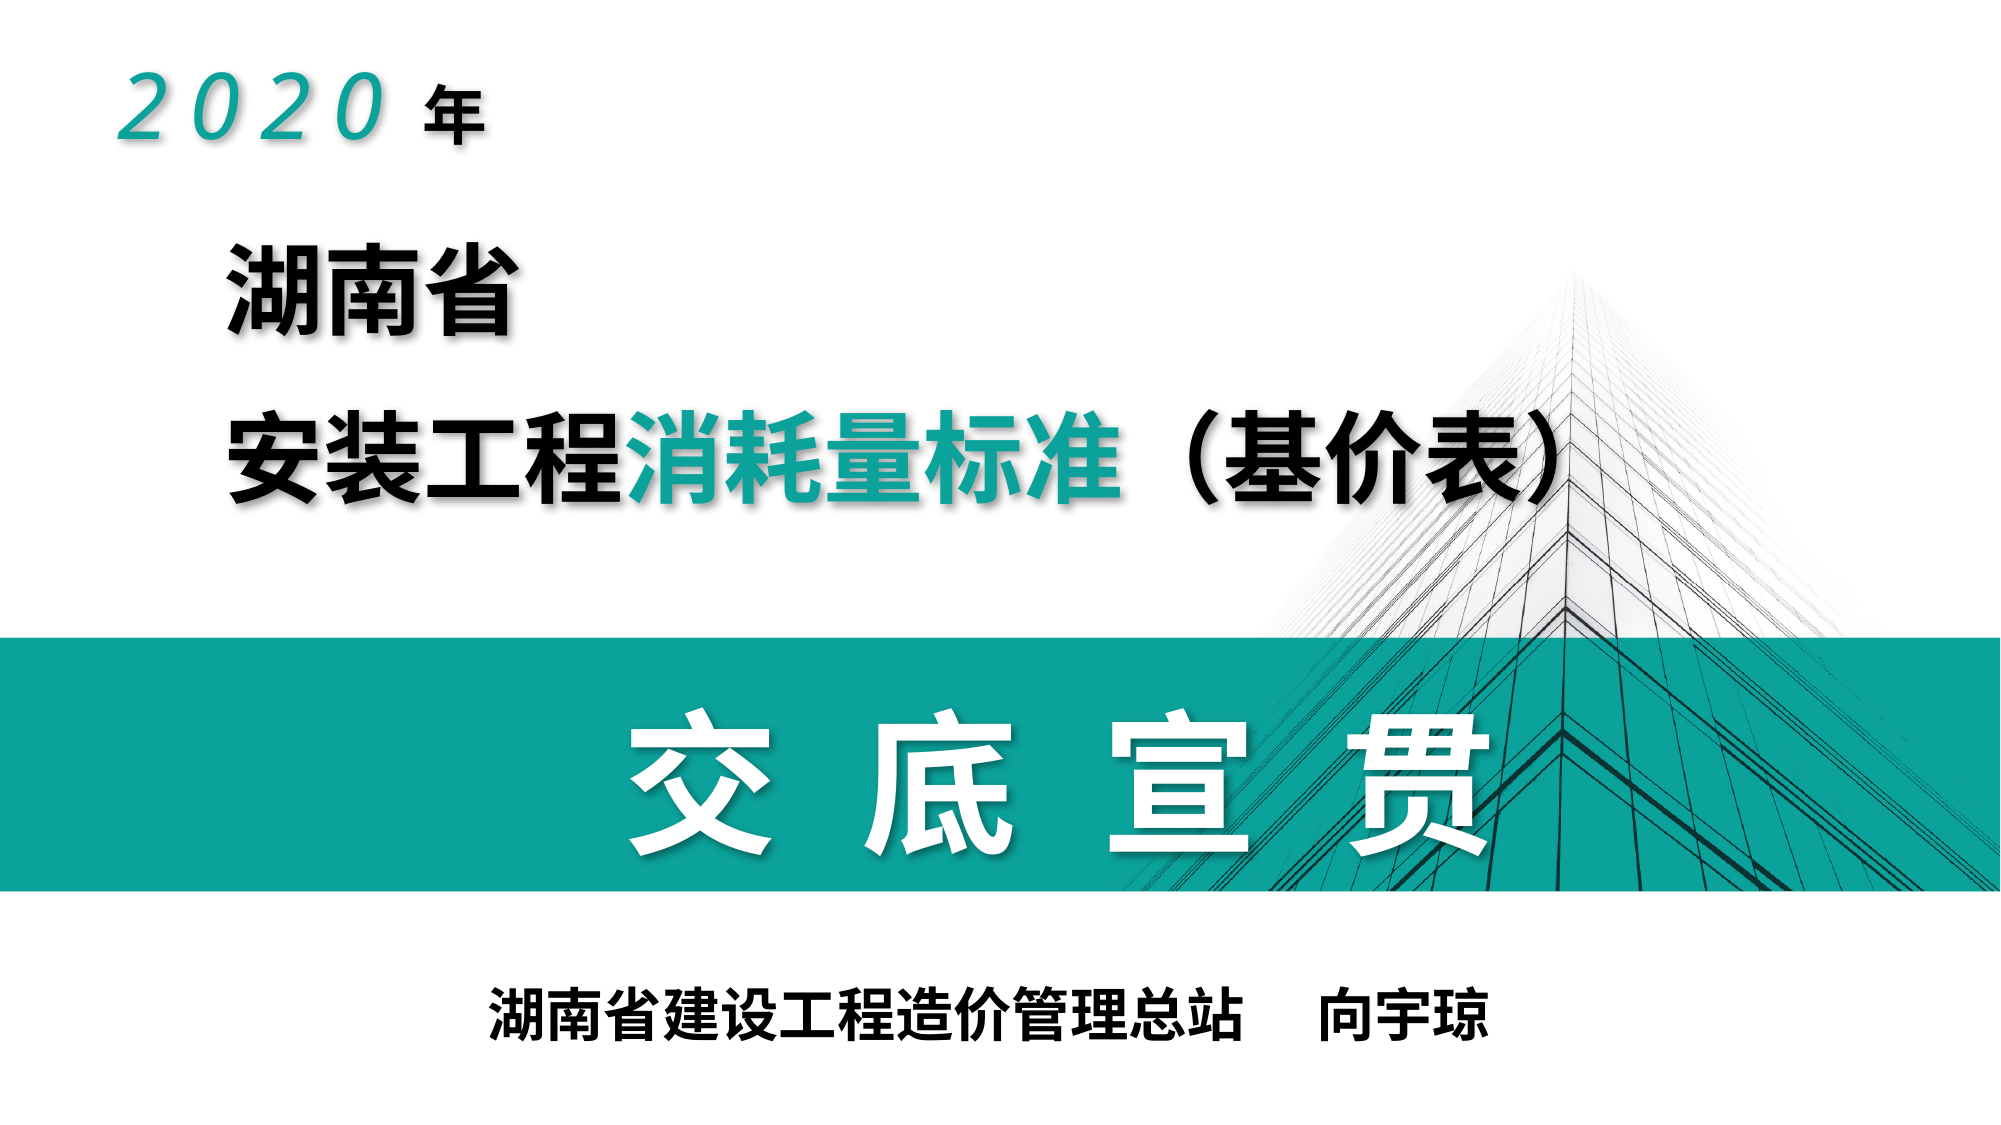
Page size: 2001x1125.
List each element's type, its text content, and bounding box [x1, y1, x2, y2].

text_box 安装工程消耗量标准（基价表） [208, 387, 1660, 523]
text_box 湖南省建设工程造价管理总站 向宇琼 [445, 970, 1533, 1056]
text_box 湖南省 [208, 220, 595, 355]
picture [0, 0, 2001, 1125]
text_box 交 底 宣 贯 [555, 660, 1565, 855]
subtitle 2020年 [63, 28, 543, 168]
